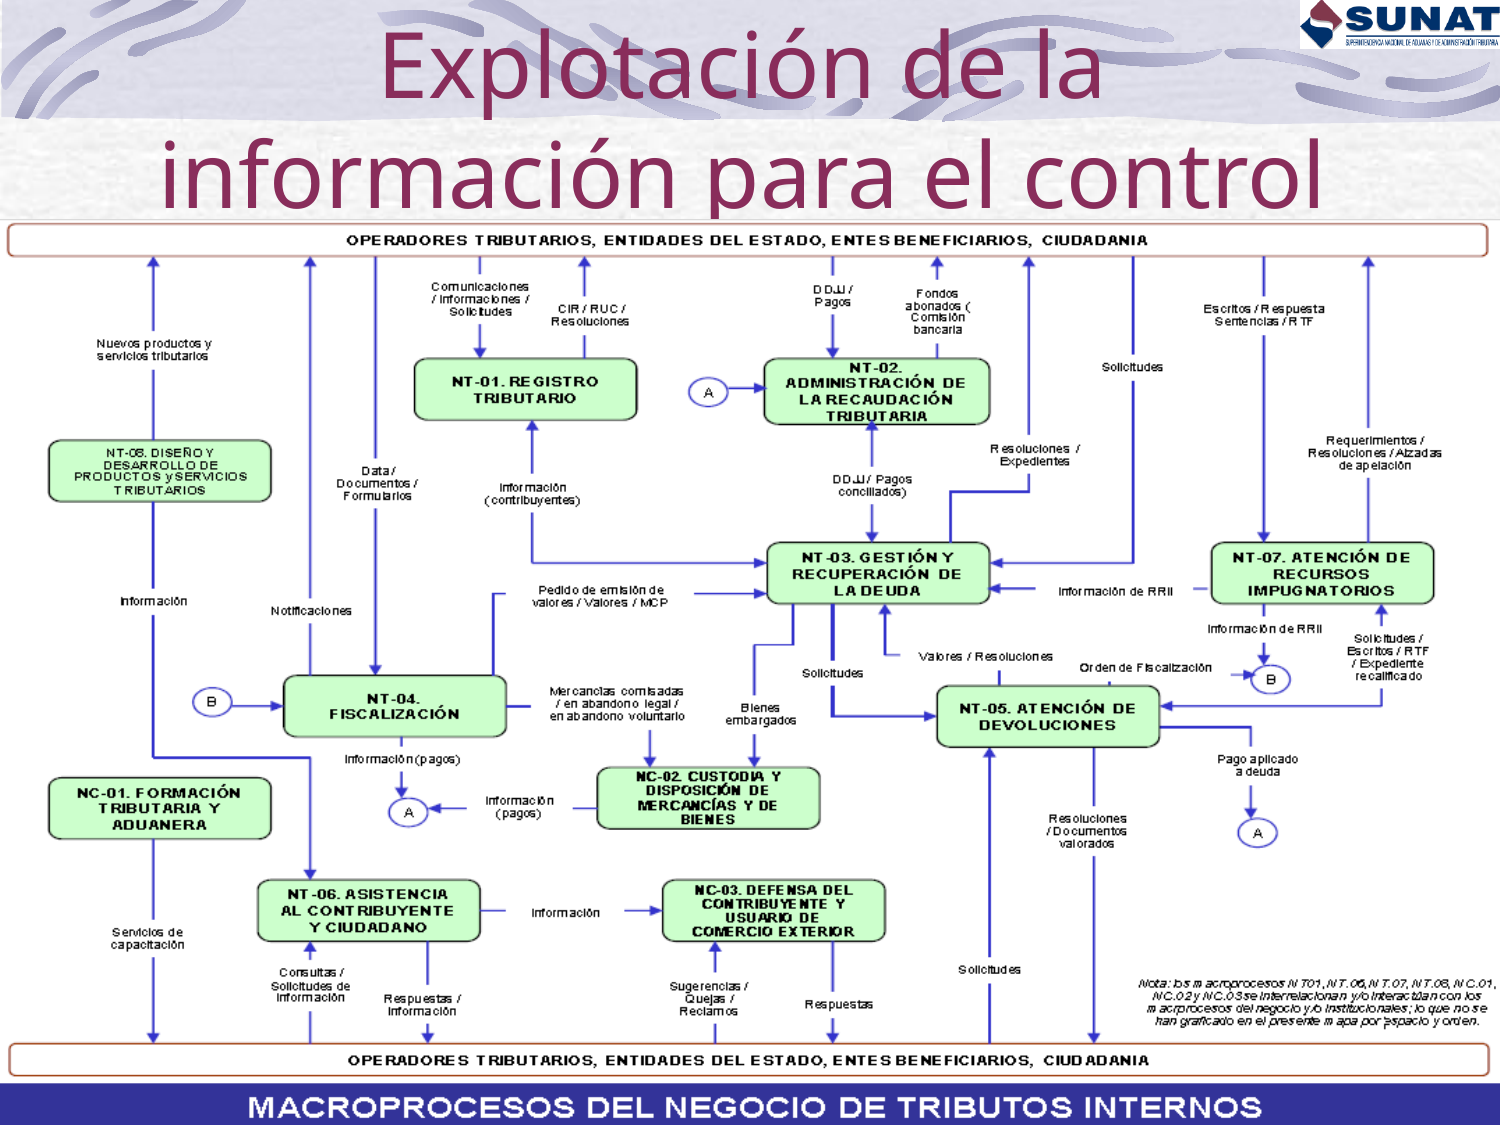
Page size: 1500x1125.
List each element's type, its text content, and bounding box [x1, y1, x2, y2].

picture [1300, 0, 1500, 49]
picture [0, 0, 1500, 1125]
title Explotación de la información para el control [105, 23, 1381, 212]
